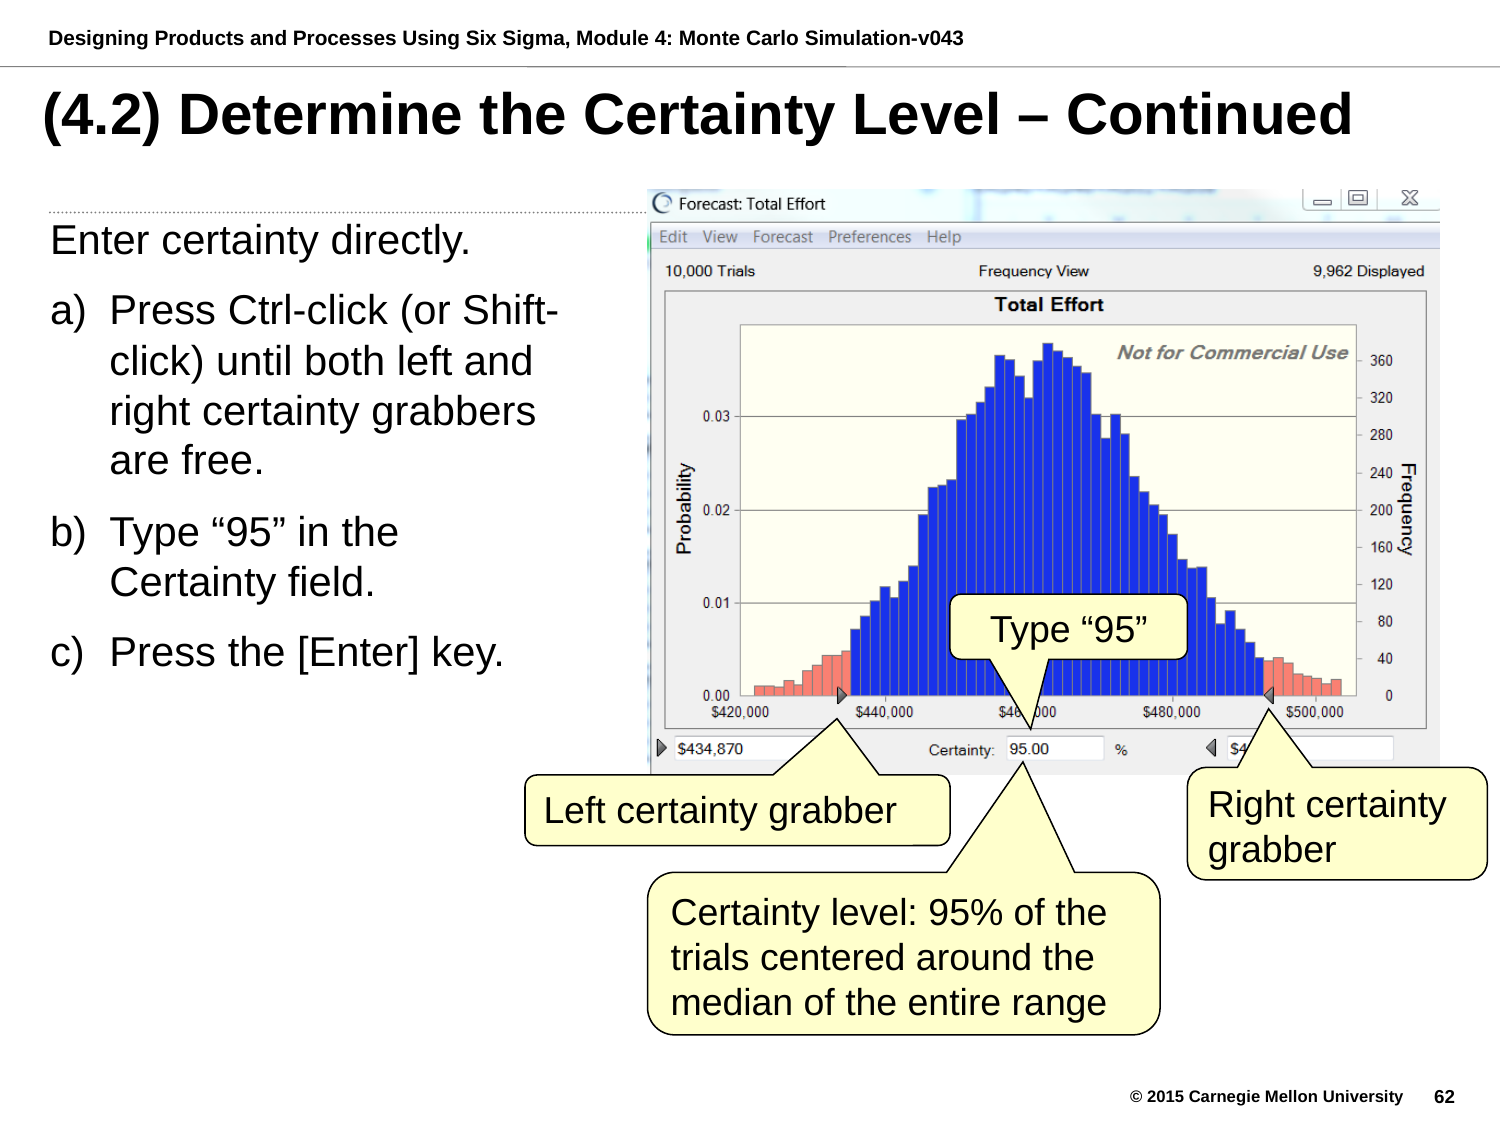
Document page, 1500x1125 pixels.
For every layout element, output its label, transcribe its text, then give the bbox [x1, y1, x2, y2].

text_box Left certainty grabber [525, 774, 951, 846]
list Enter certainty directly. Press Ctrl-click (or Shift-click) until both left and right certainty grabbers are free. Type “95” in the Certainty field. Press the [Enter] key. [50, 212, 575, 975]
picture [647, 189, 1440, 776]
text_box Certainty level: 95% of the trials centered around the median of the entire range [647, 784, 1161, 1035]
title (4.2) Determine the Certainty Level – Continued [42, 89, 1438, 146]
text_box Right certainty grabber [1187, 767, 1488, 880]
